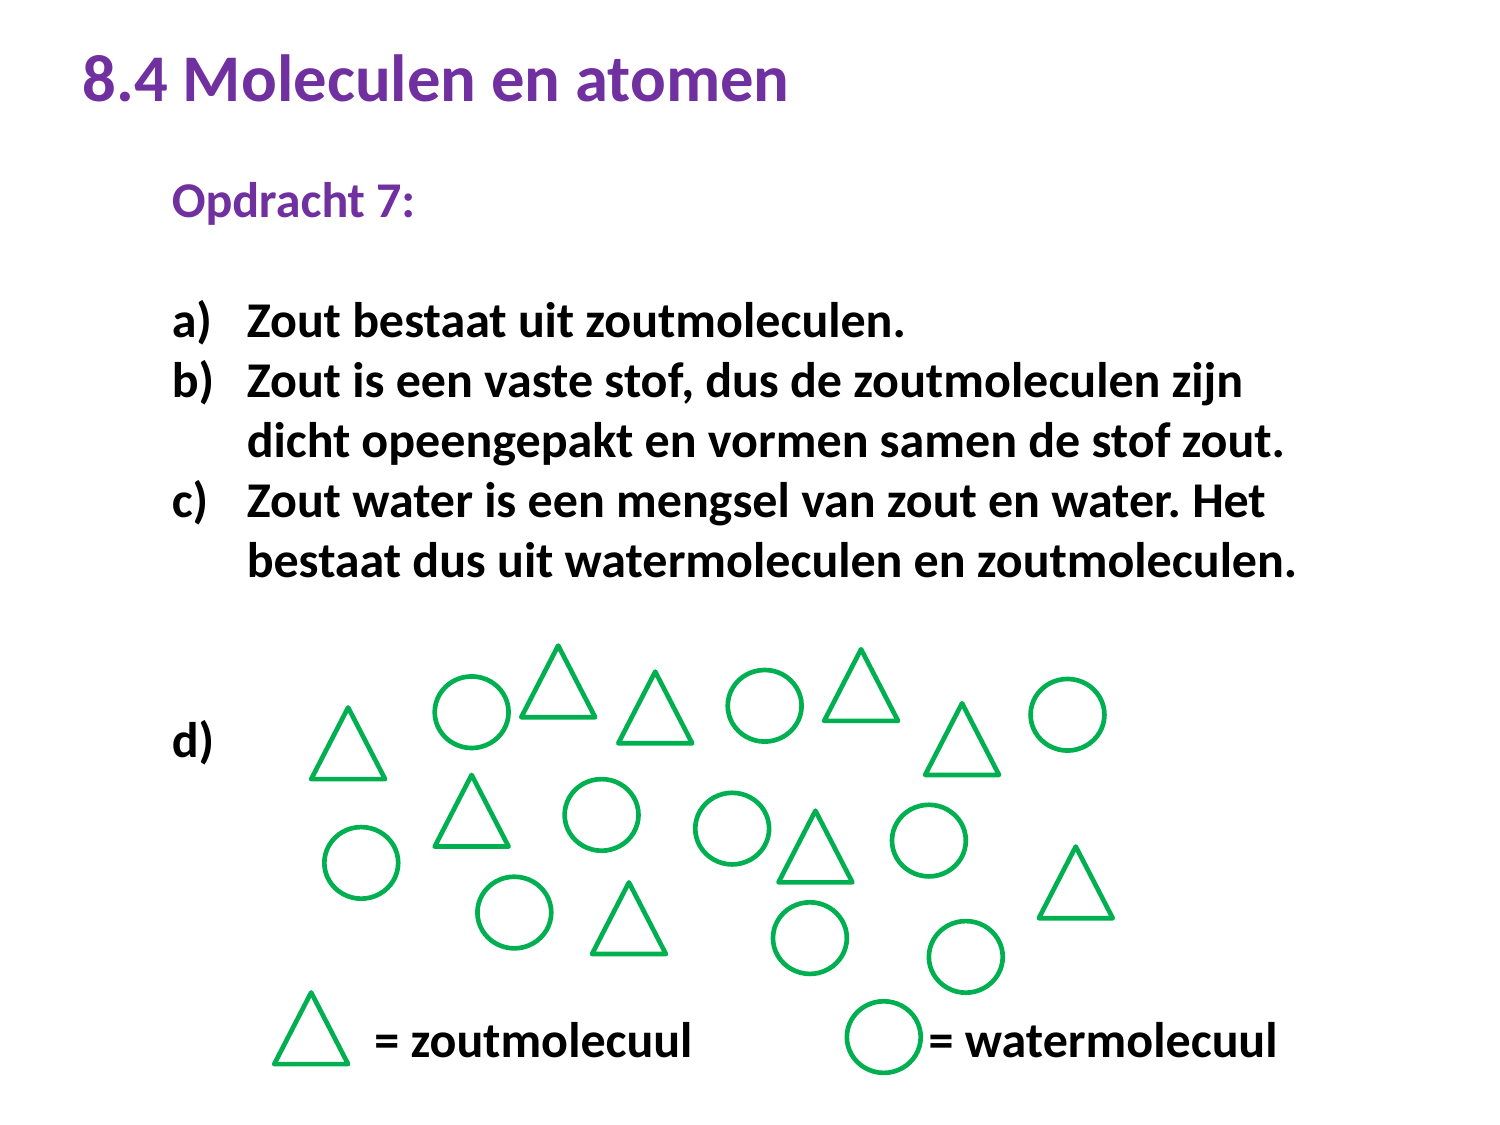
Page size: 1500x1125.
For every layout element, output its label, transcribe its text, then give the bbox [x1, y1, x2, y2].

text_box [592, 882, 666, 955]
text_box [1030, 678, 1105, 751]
text_box [778, 810, 853, 883]
text_box [618, 671, 693, 744]
title 8.4 Moleculen en atomen [67, 26, 1466, 125]
text_box [846, 1001, 921, 1073]
text_box [564, 779, 639, 851]
text_box [274, 992, 349, 1065]
text_box [1038, 846, 1113, 919]
text_box [727, 669, 802, 742]
text_box [695, 792, 770, 865]
text_box [311, 707, 386, 780]
text_box [772, 902, 847, 974]
text_box [434, 676, 509, 749]
text_box [521, 645, 596, 718]
text_box [434, 774, 509, 847]
text_box [324, 827, 399, 899]
text_box [477, 876, 552, 949]
text_box [824, 649, 899, 721]
text_box Opdracht 7: Zout bestaat uit zoutmoleculen. Zout is een vaste stof, dus de zoutmoleculen zijn dicht opeengepakt en vormen samen de stof zout. Zout water is een mengsel van zout en water. Het bestaat dus uit watermoleculen en zoutmoleculen. = zoutmolecuul = watermolecuul [157, 160, 1326, 1076]
text_box [891, 804, 966, 877]
text_box [928, 921, 1003, 993]
text_box [925, 703, 1000, 775]
